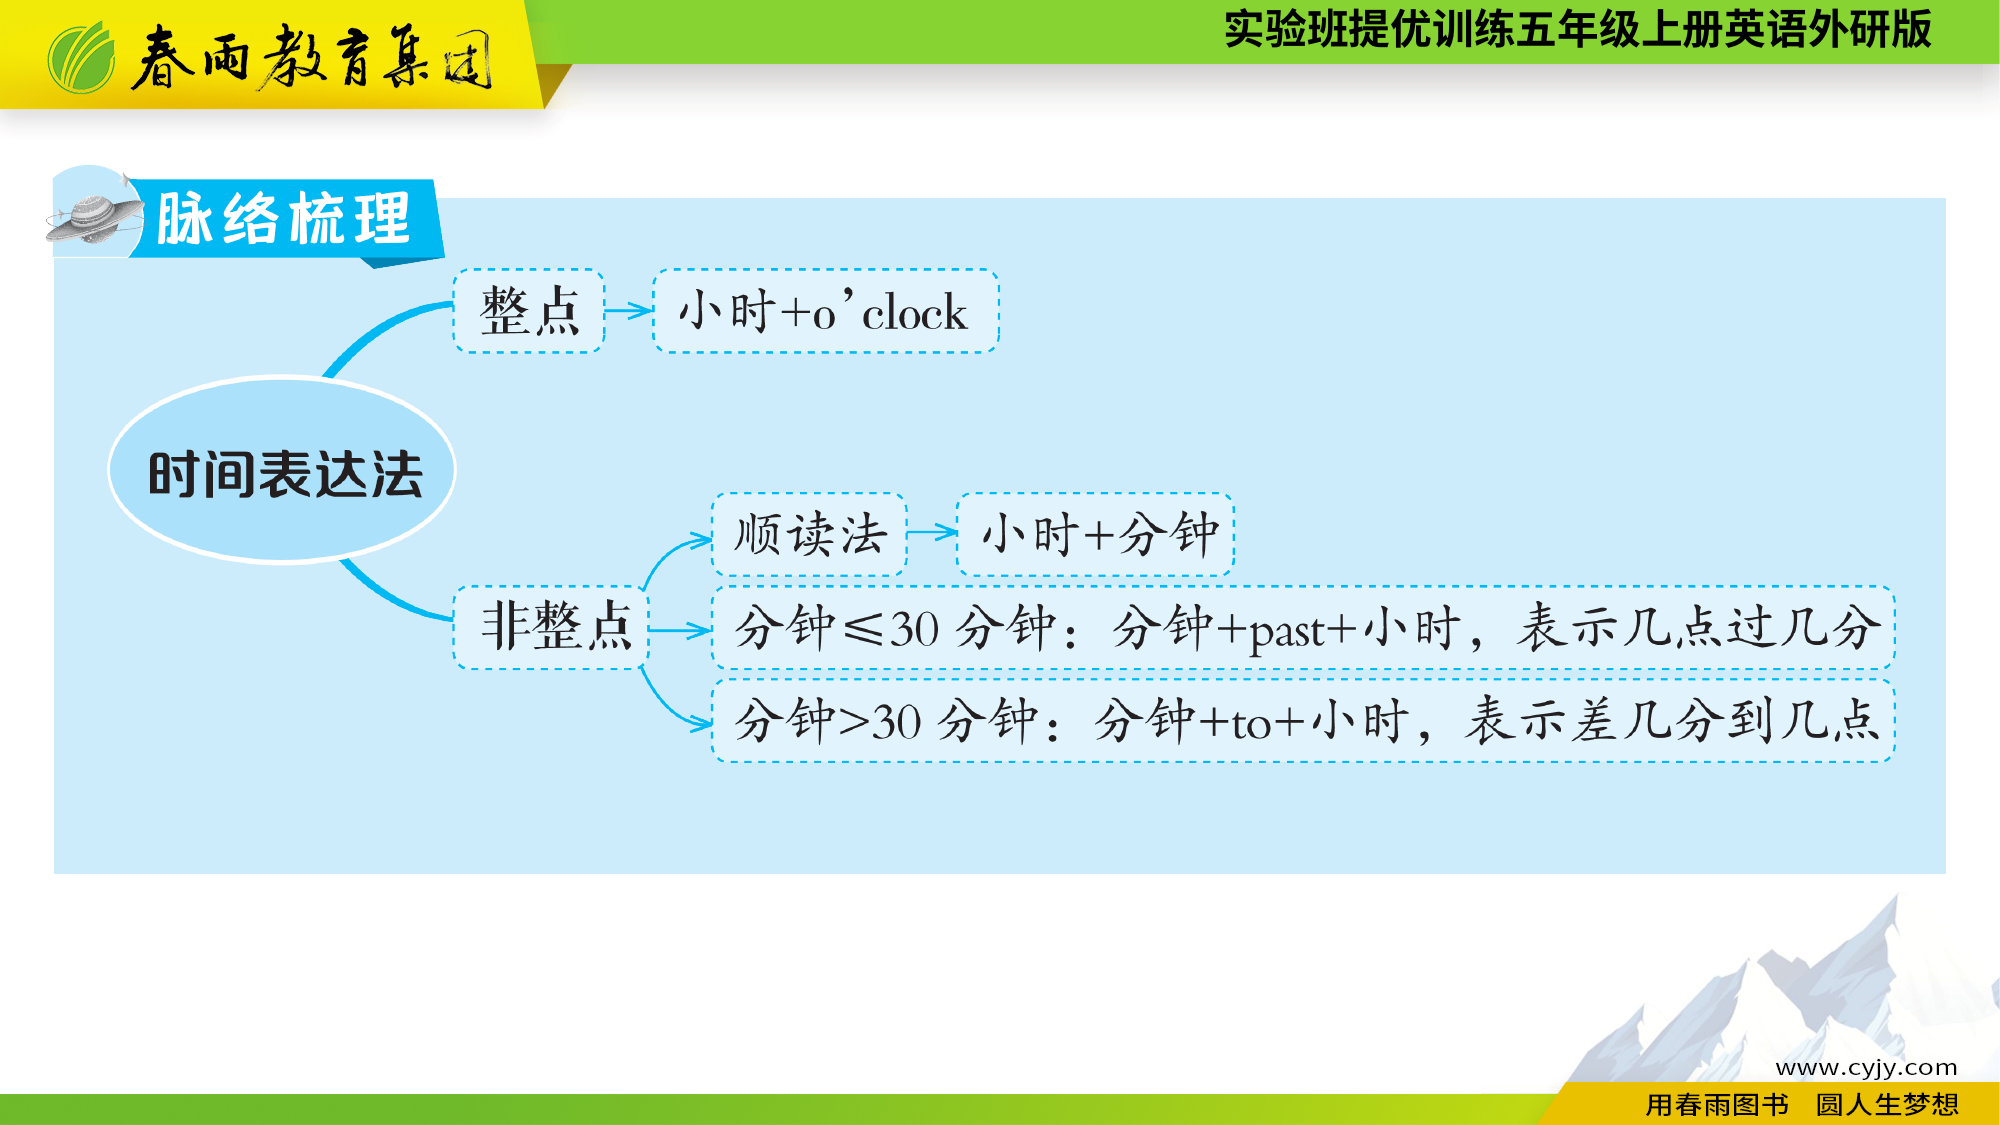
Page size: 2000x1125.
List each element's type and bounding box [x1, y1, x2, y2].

text_box [55, 199, 1945, 873]
list [59, 160, 1944, 199]
picture [0, 0, 2000, 1125]
